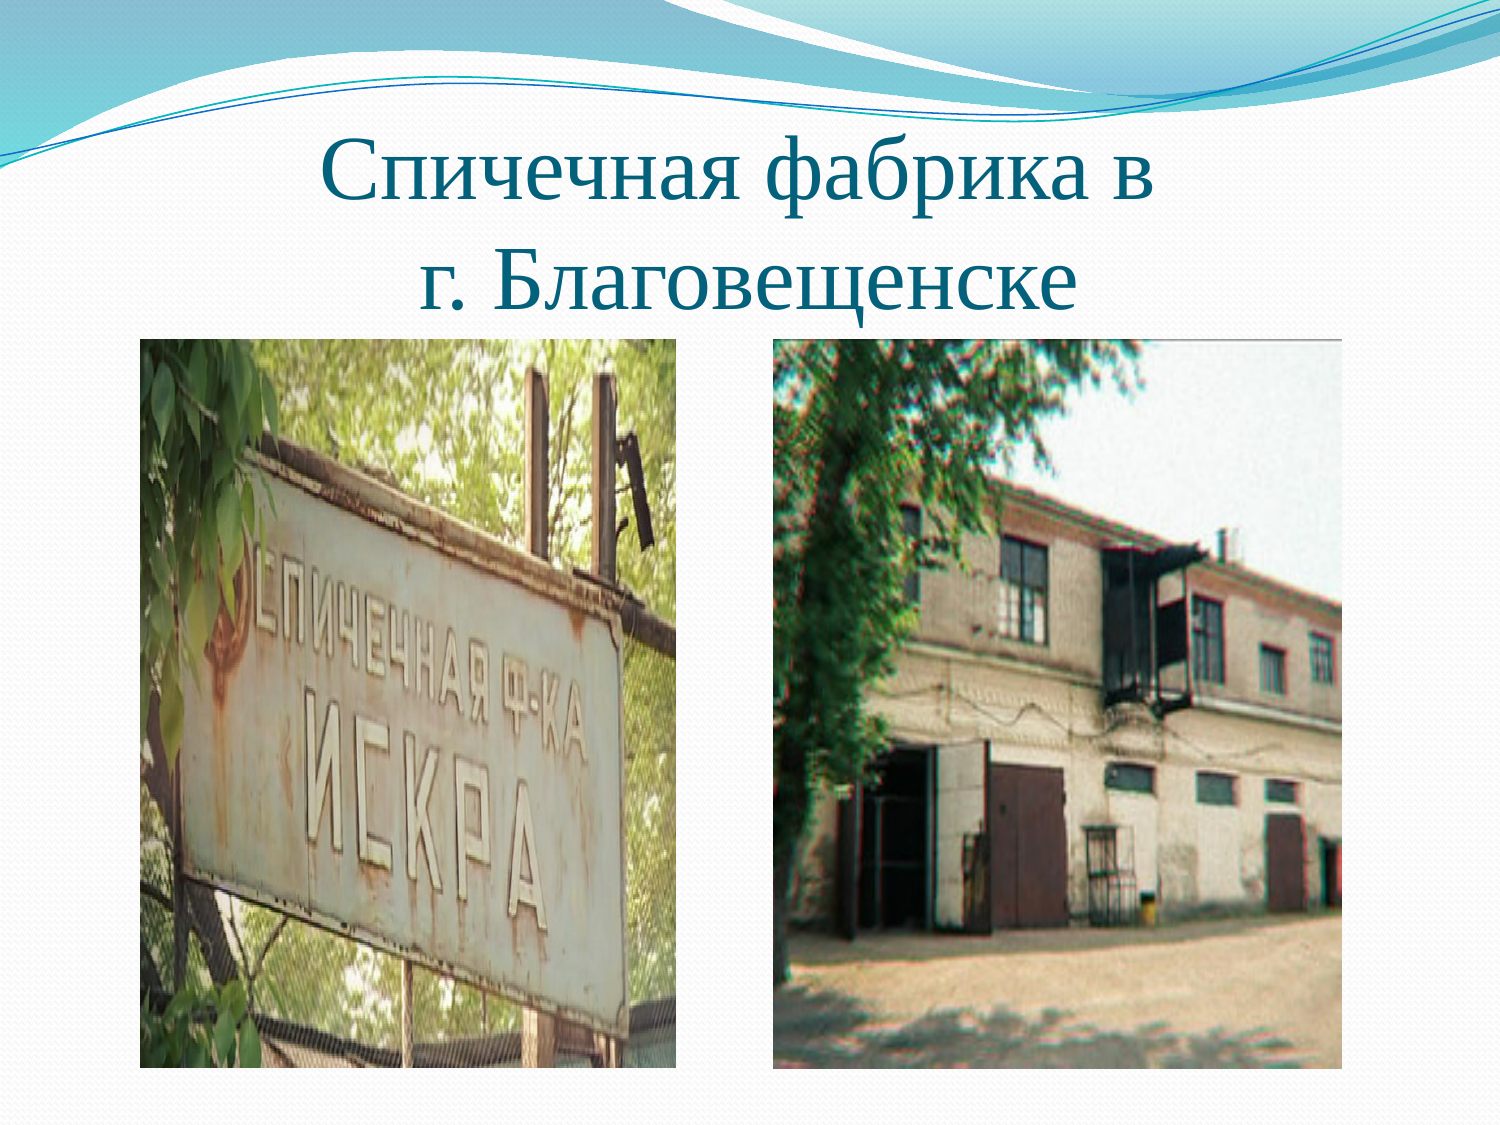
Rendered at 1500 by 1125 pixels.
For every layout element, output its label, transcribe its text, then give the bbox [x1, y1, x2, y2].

title Спичечная фабрика в г. Благовещенске [75, 115, 1425, 329]
picture [140, 339, 676, 1068]
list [773, 339, 1342, 1070]
